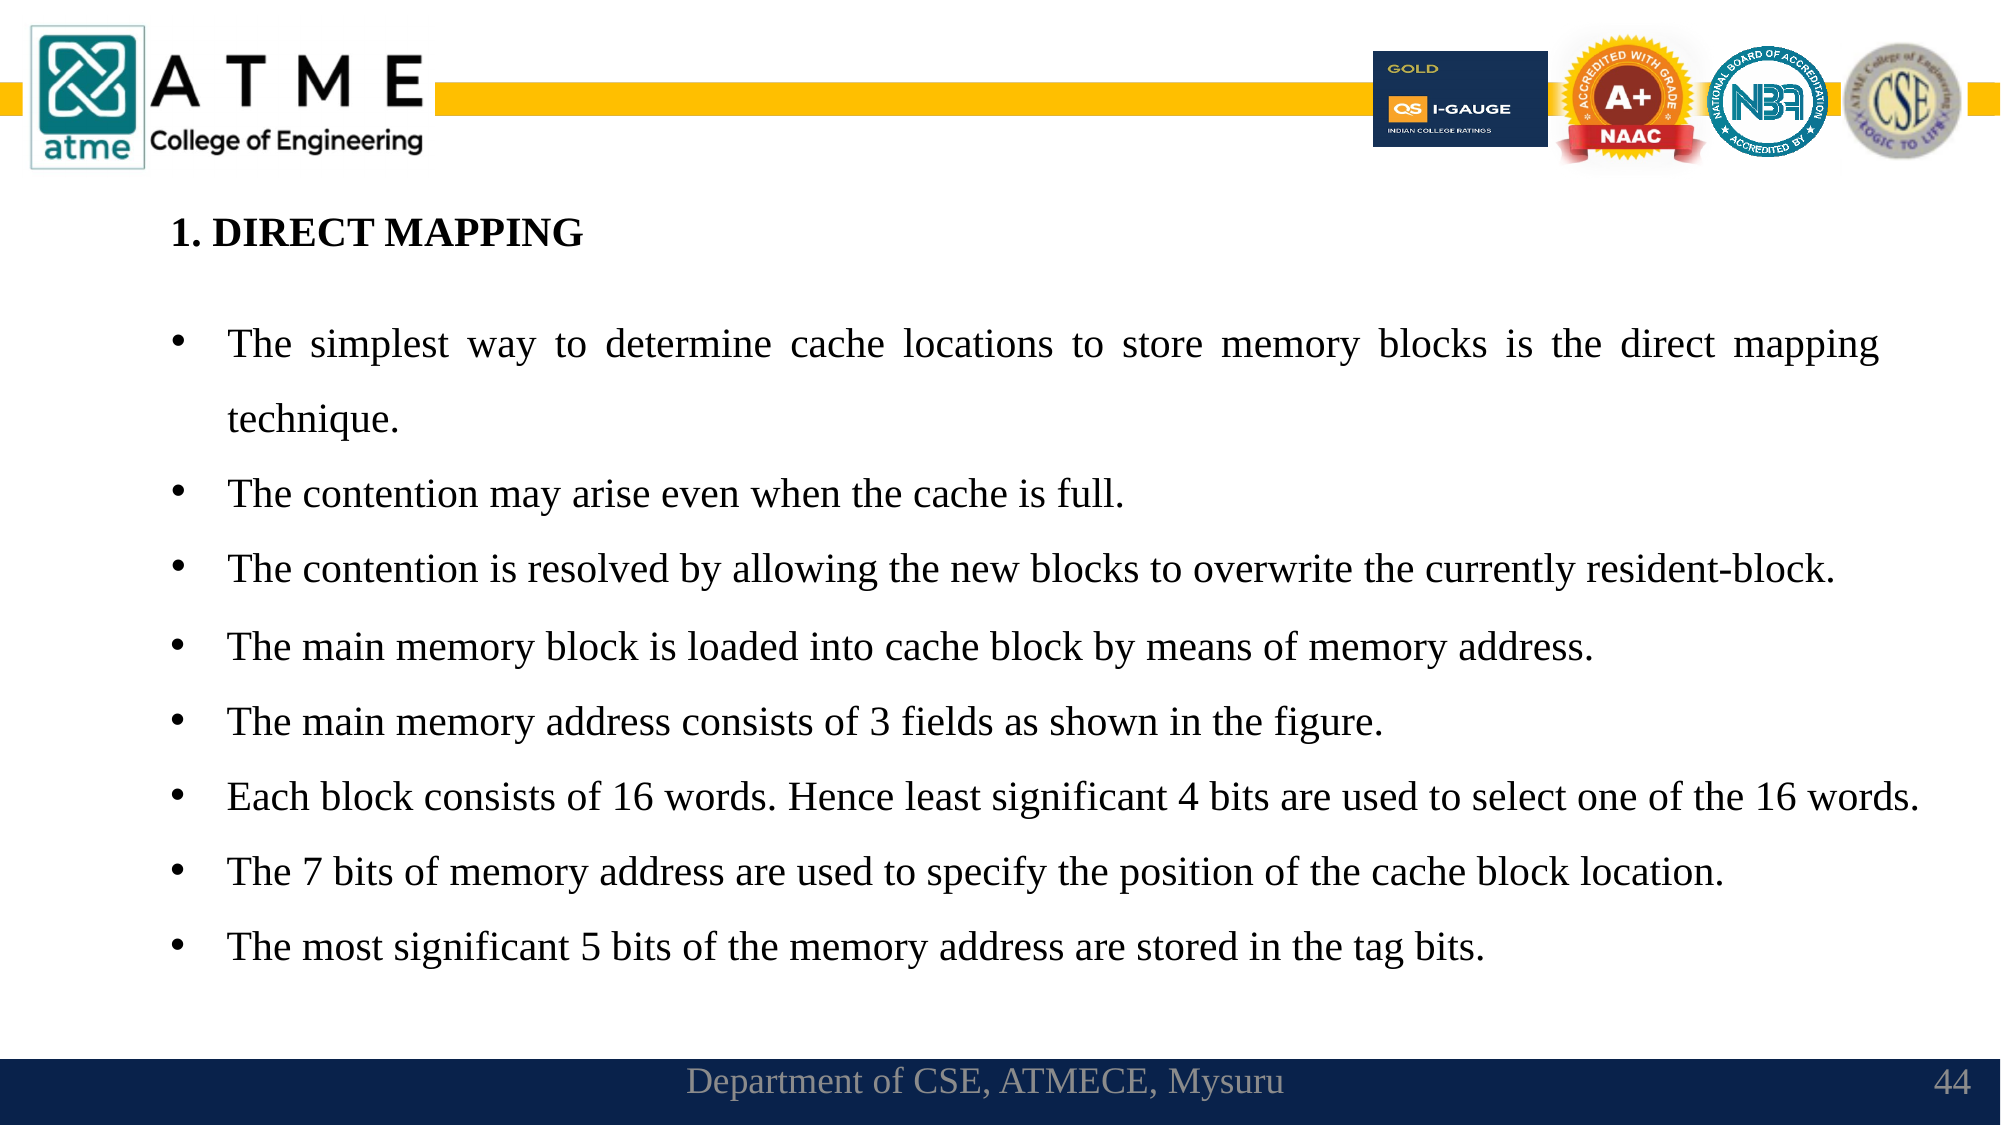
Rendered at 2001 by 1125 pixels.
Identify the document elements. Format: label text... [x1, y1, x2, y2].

picture [22, 15, 435, 178]
footer Department of CSE, ATMECE, Mysuru [501, 1056, 1470, 1102]
picture [1840, 26, 1968, 176]
text_box 1. DIRECT MAPPING [155, 197, 1165, 262]
picture [0, 1059, 2001, 1125]
text_box The main memory block is loaded into cache block by means of memory address. The main memory address consists of 3 fields as shown in the figure. Each block consists of 16 words. Hence least significant 4 bits are used to select one of the 16 words. The 7 bits of memory address are used to specify the position of the cache block location. The most significant 5 bits of the memory address are stored in the tag bits. [155, 586, 1983, 977]
text_box The simplest way to determine cache locations to store memory blocks is the direct mapping technique. The contention may arise even when the cache is full. The contention is resolved by allowing the new blocks to overwrite the currently resident-block. [156, 282, 1897, 586]
picture [1373, 20, 1828, 180]
slide_number 44 [1511, 1057, 1972, 1103]
